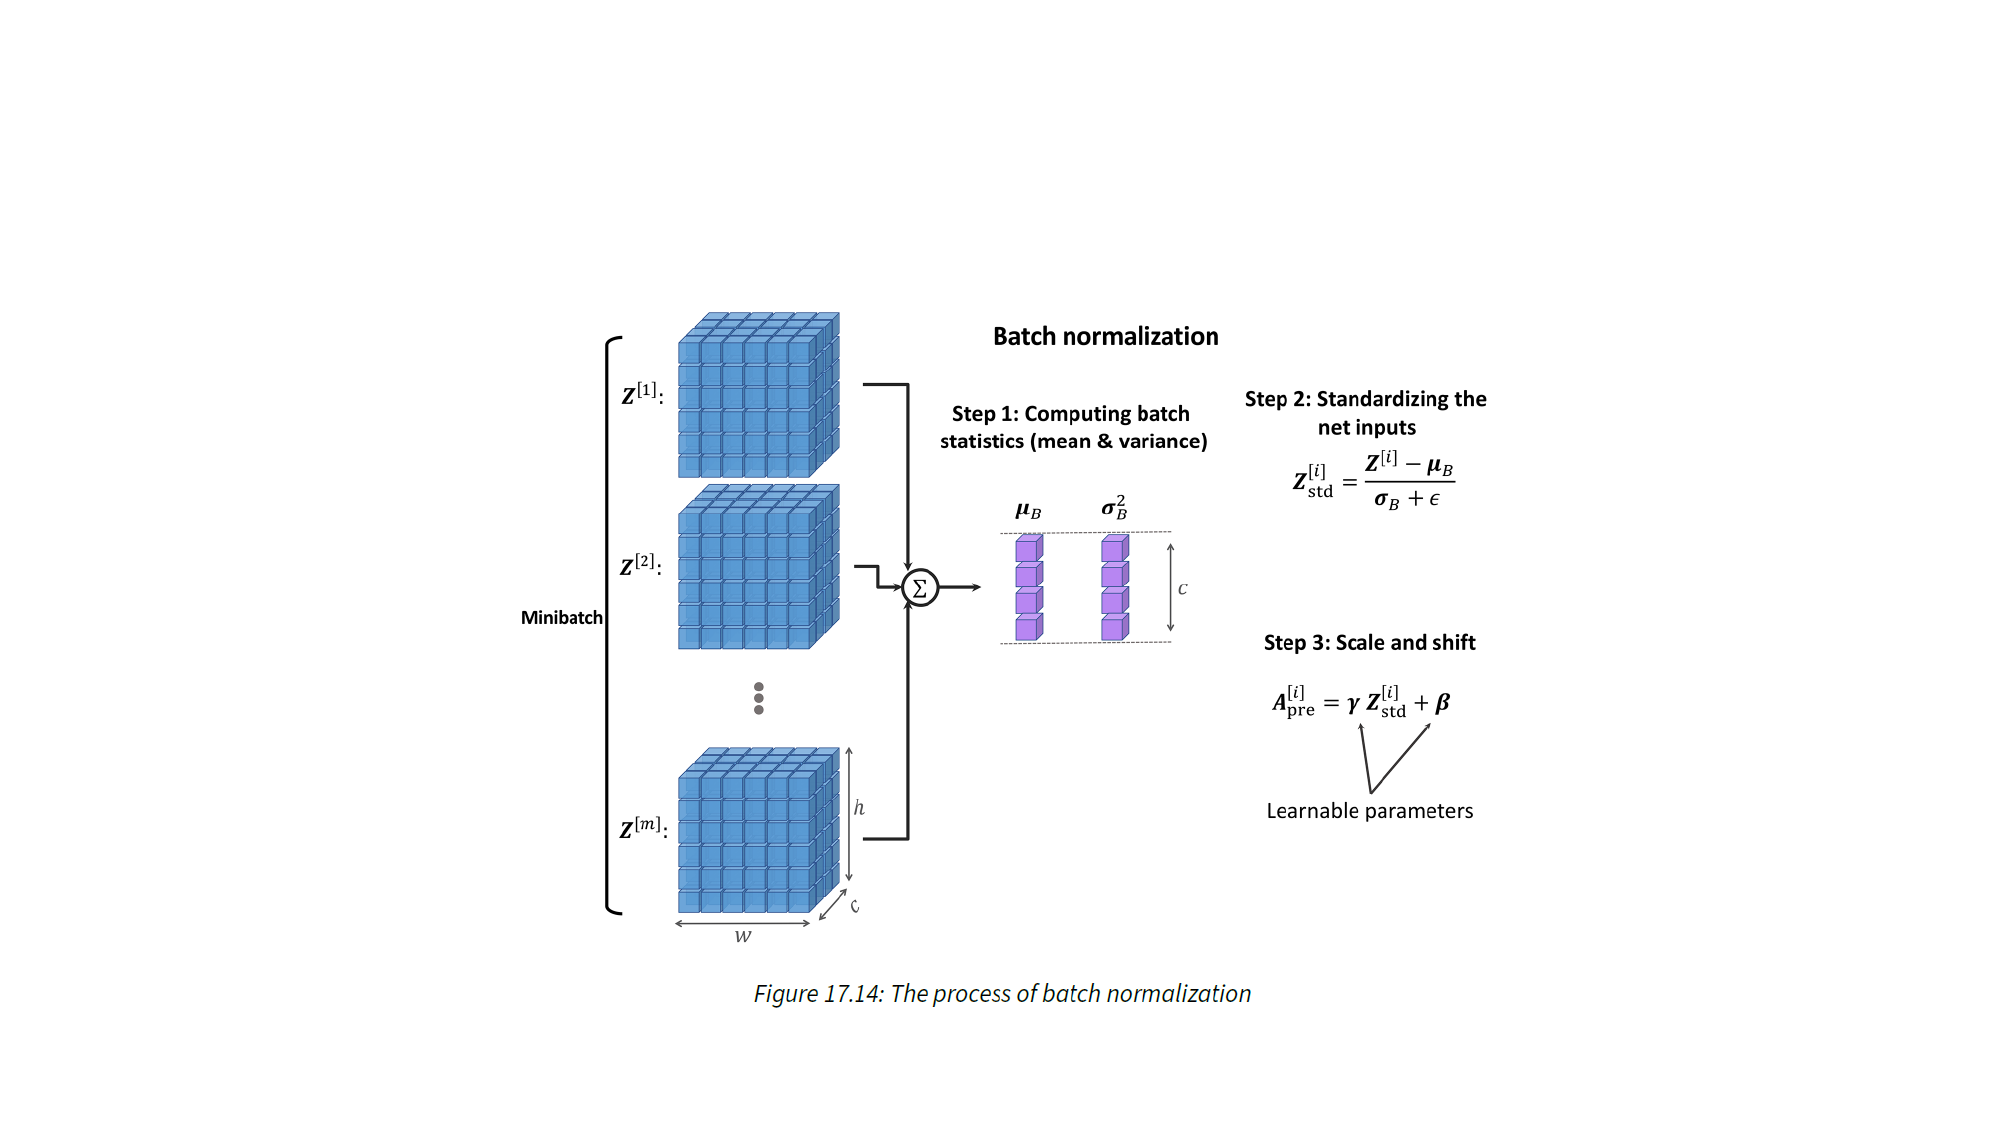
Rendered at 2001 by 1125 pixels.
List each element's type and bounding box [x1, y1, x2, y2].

list [501, 299, 1499, 1014]
